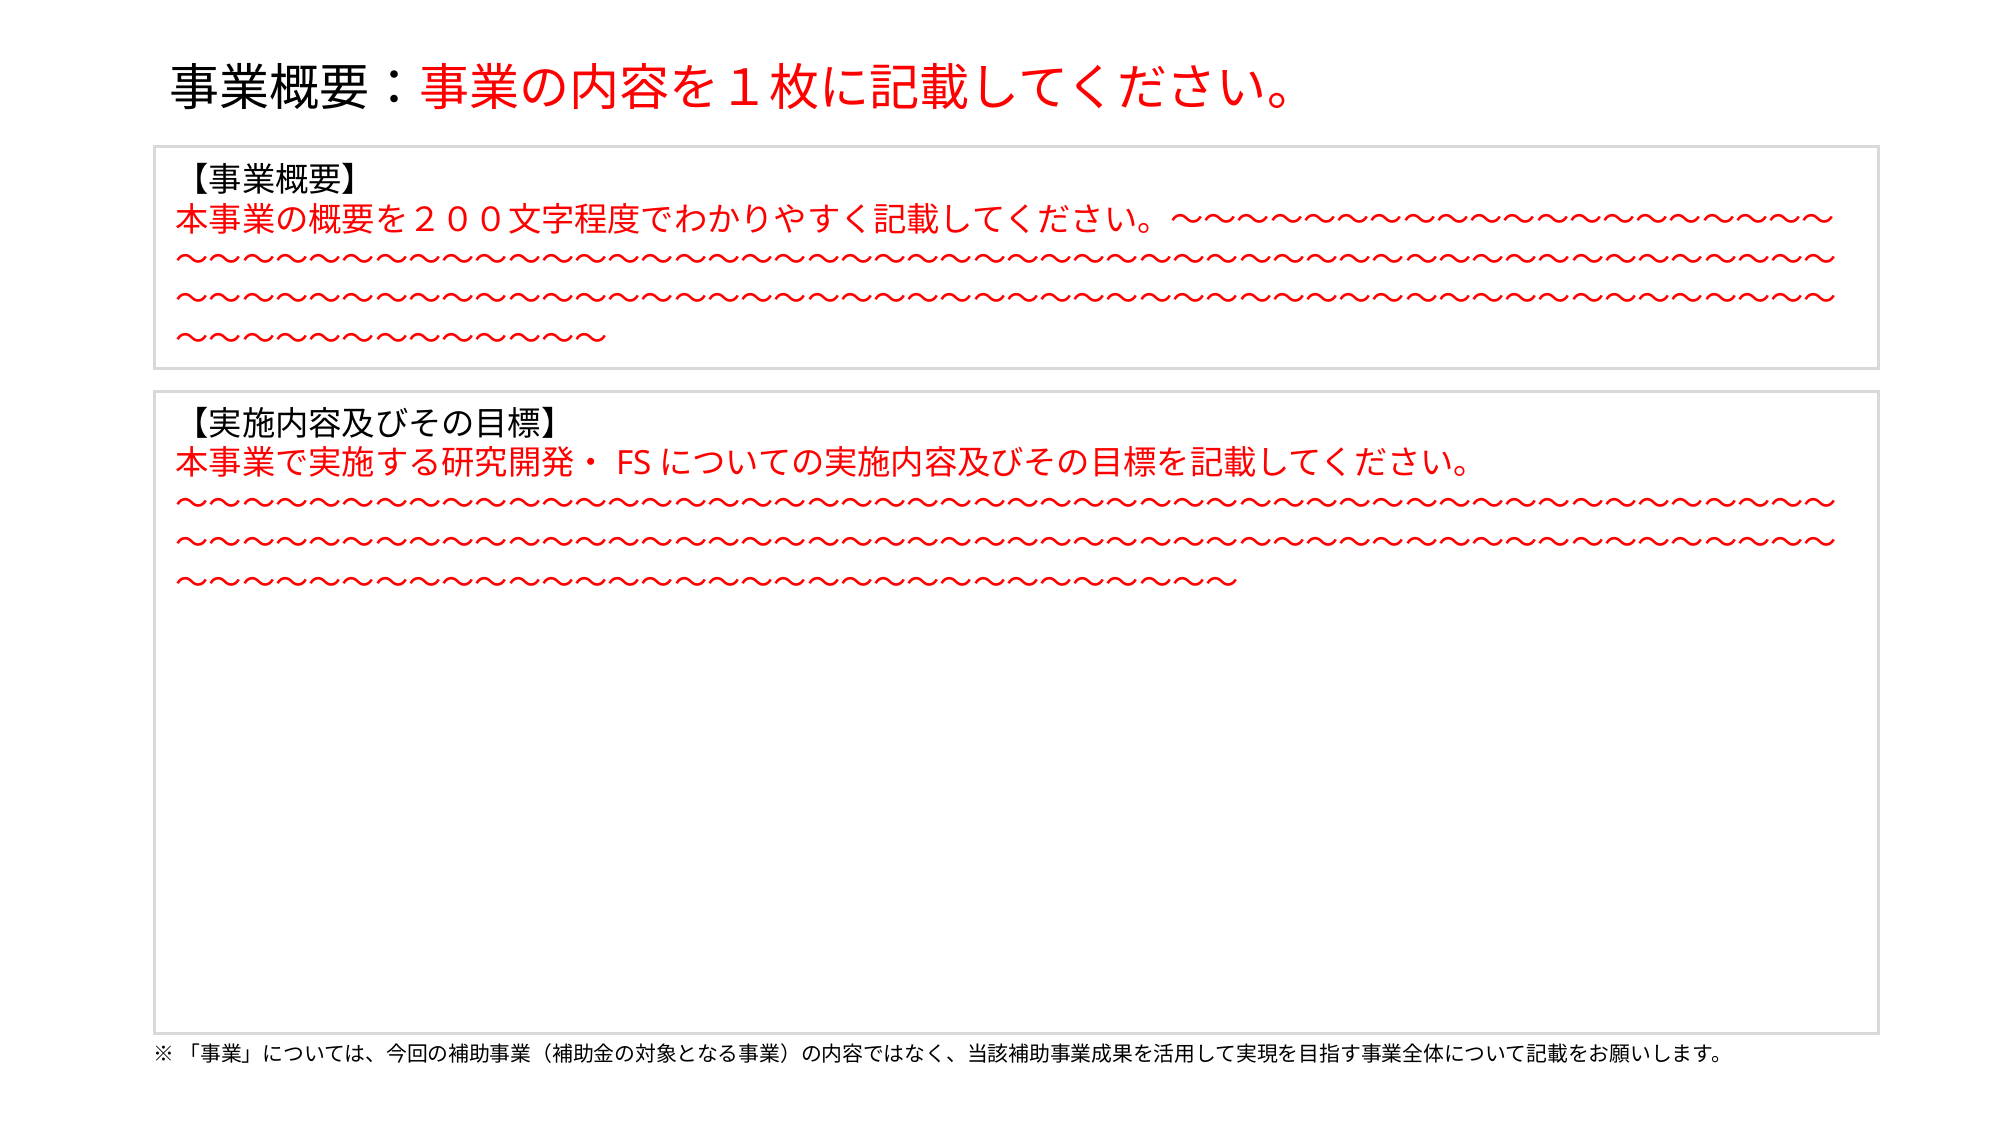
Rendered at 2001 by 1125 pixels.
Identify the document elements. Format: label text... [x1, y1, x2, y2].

text_box 事業概要：事業の内容を１枚に記載してください。 [154, 54, 1432, 125]
text_box ※「事業」については、今回の補助事業（補助金の対象となる事業）の内容ではなく、当該補助事業成果を活用して実現を目指す事業全体について記載をお願いします。 [139, 1033, 1879, 1073]
text_box 【実施内容及びその目標】 本事業で実施する研究開発・FSについての実施内容及びその目標を記載してください。 ～～～～～～～～～～～～～～～～～～～～～～～～～～～～～～～～～～～～～～～～～～～～～～～～～～～～～～～～～～～～～～～～～～～～～～～～～～～～～～～～～～～～～～～～～～～～～～～～～～～～～～～～～～～～～～～～～～～～～～～～～～～～～～～～～～～～ [153, 390, 1880, 1035]
text_box 【事業概要】 本事業の概要を２００文字程度でわかりやすく記載してください。～～～～～～～～～～～～～～～～～～～～～～～～～～～～～～～～～～～～～～～～～～～～～～～～～～～～～～～～～～～～～～～～～～～～～～～～～～～～～～～～～～～～～～～～～～～～～～～～～～～～～～～～～～～～～～～～～～～～～～～～～～～～～～～～～～～～～ [153, 145, 1880, 370]
